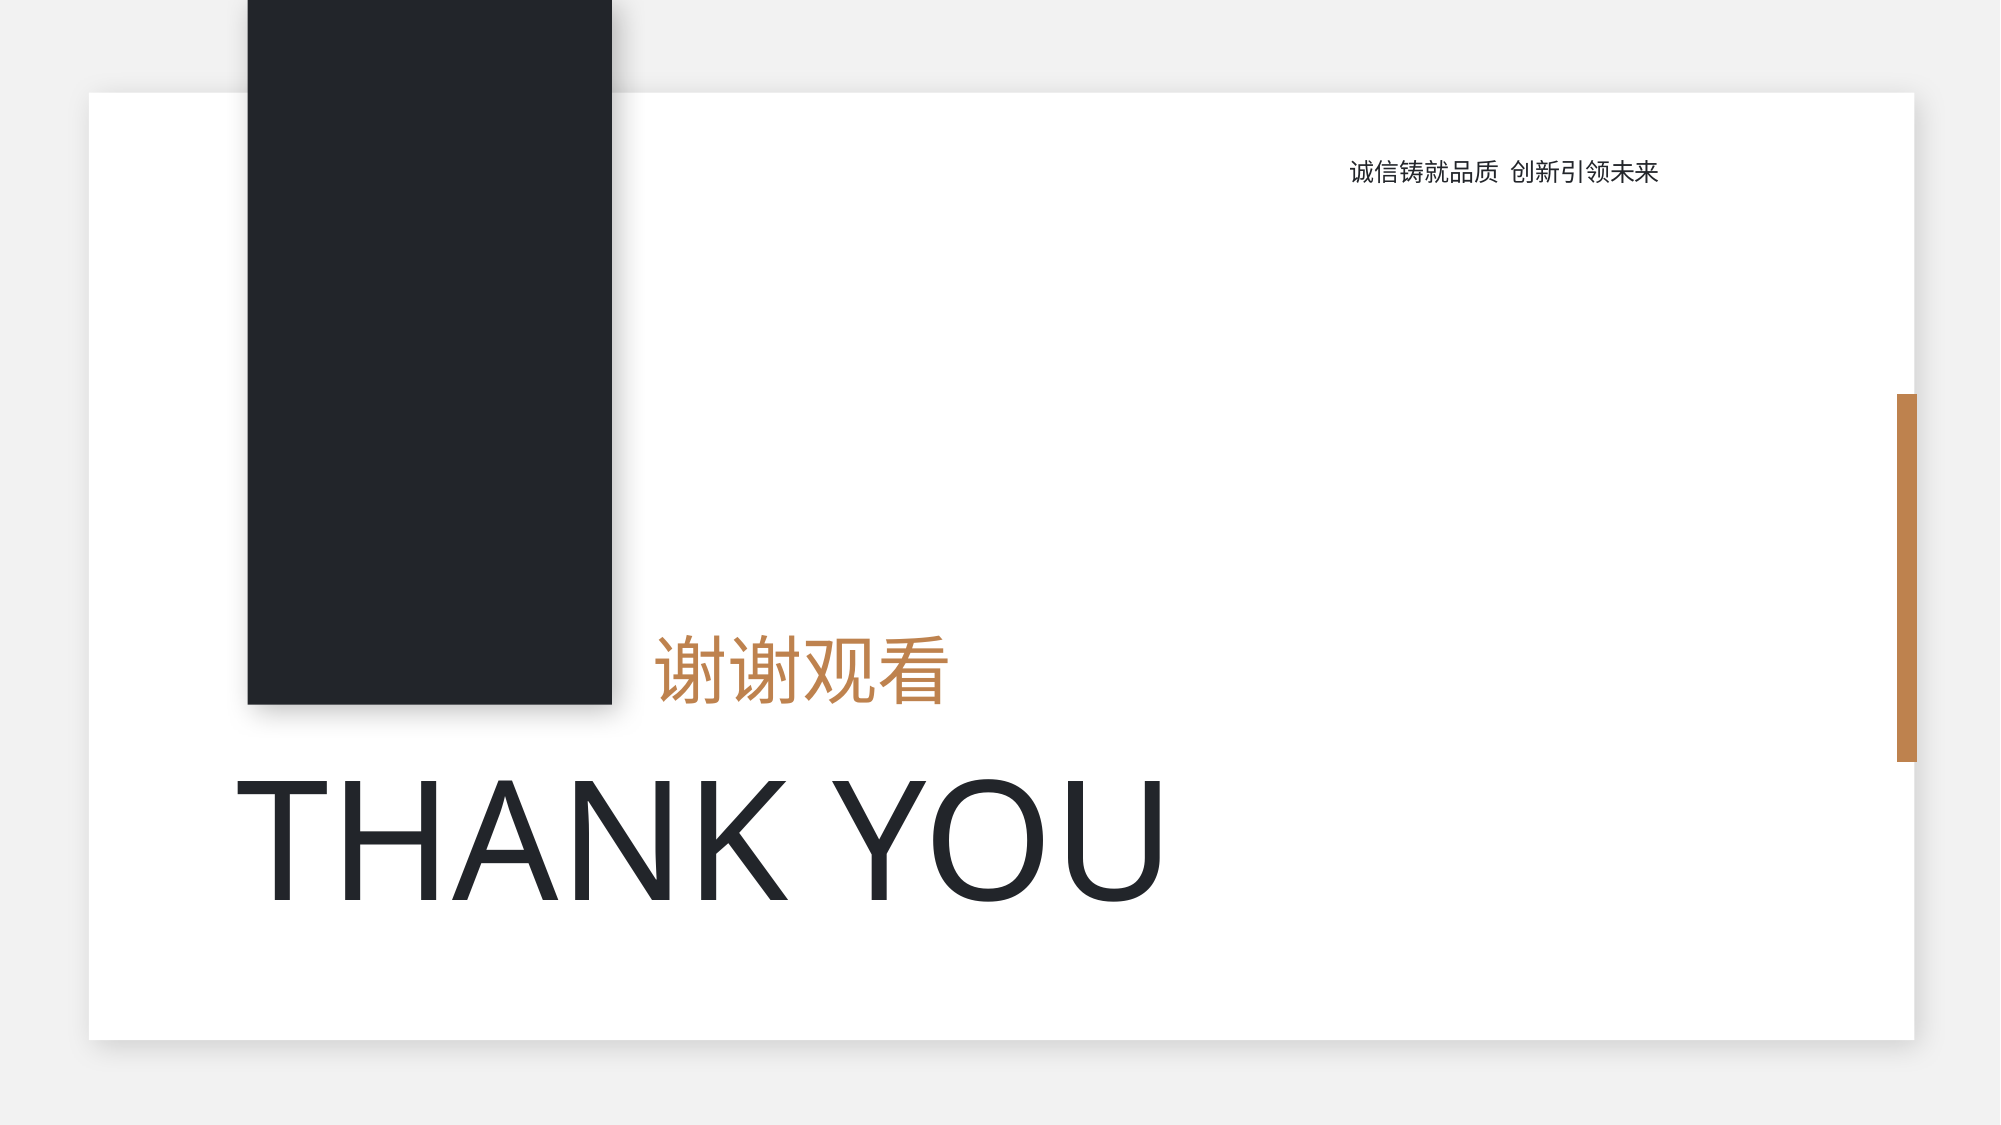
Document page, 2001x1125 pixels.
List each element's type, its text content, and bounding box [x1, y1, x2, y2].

text_box 谢谢观看 [637, 615, 1166, 721]
text_box [247, 0, 613, 706]
text_box THANK YOU [221, 725, 1233, 941]
text_box 诚信铸就品质 创新引领未来 [1334, 149, 1878, 194]
text_box [88, 92, 1915, 1041]
